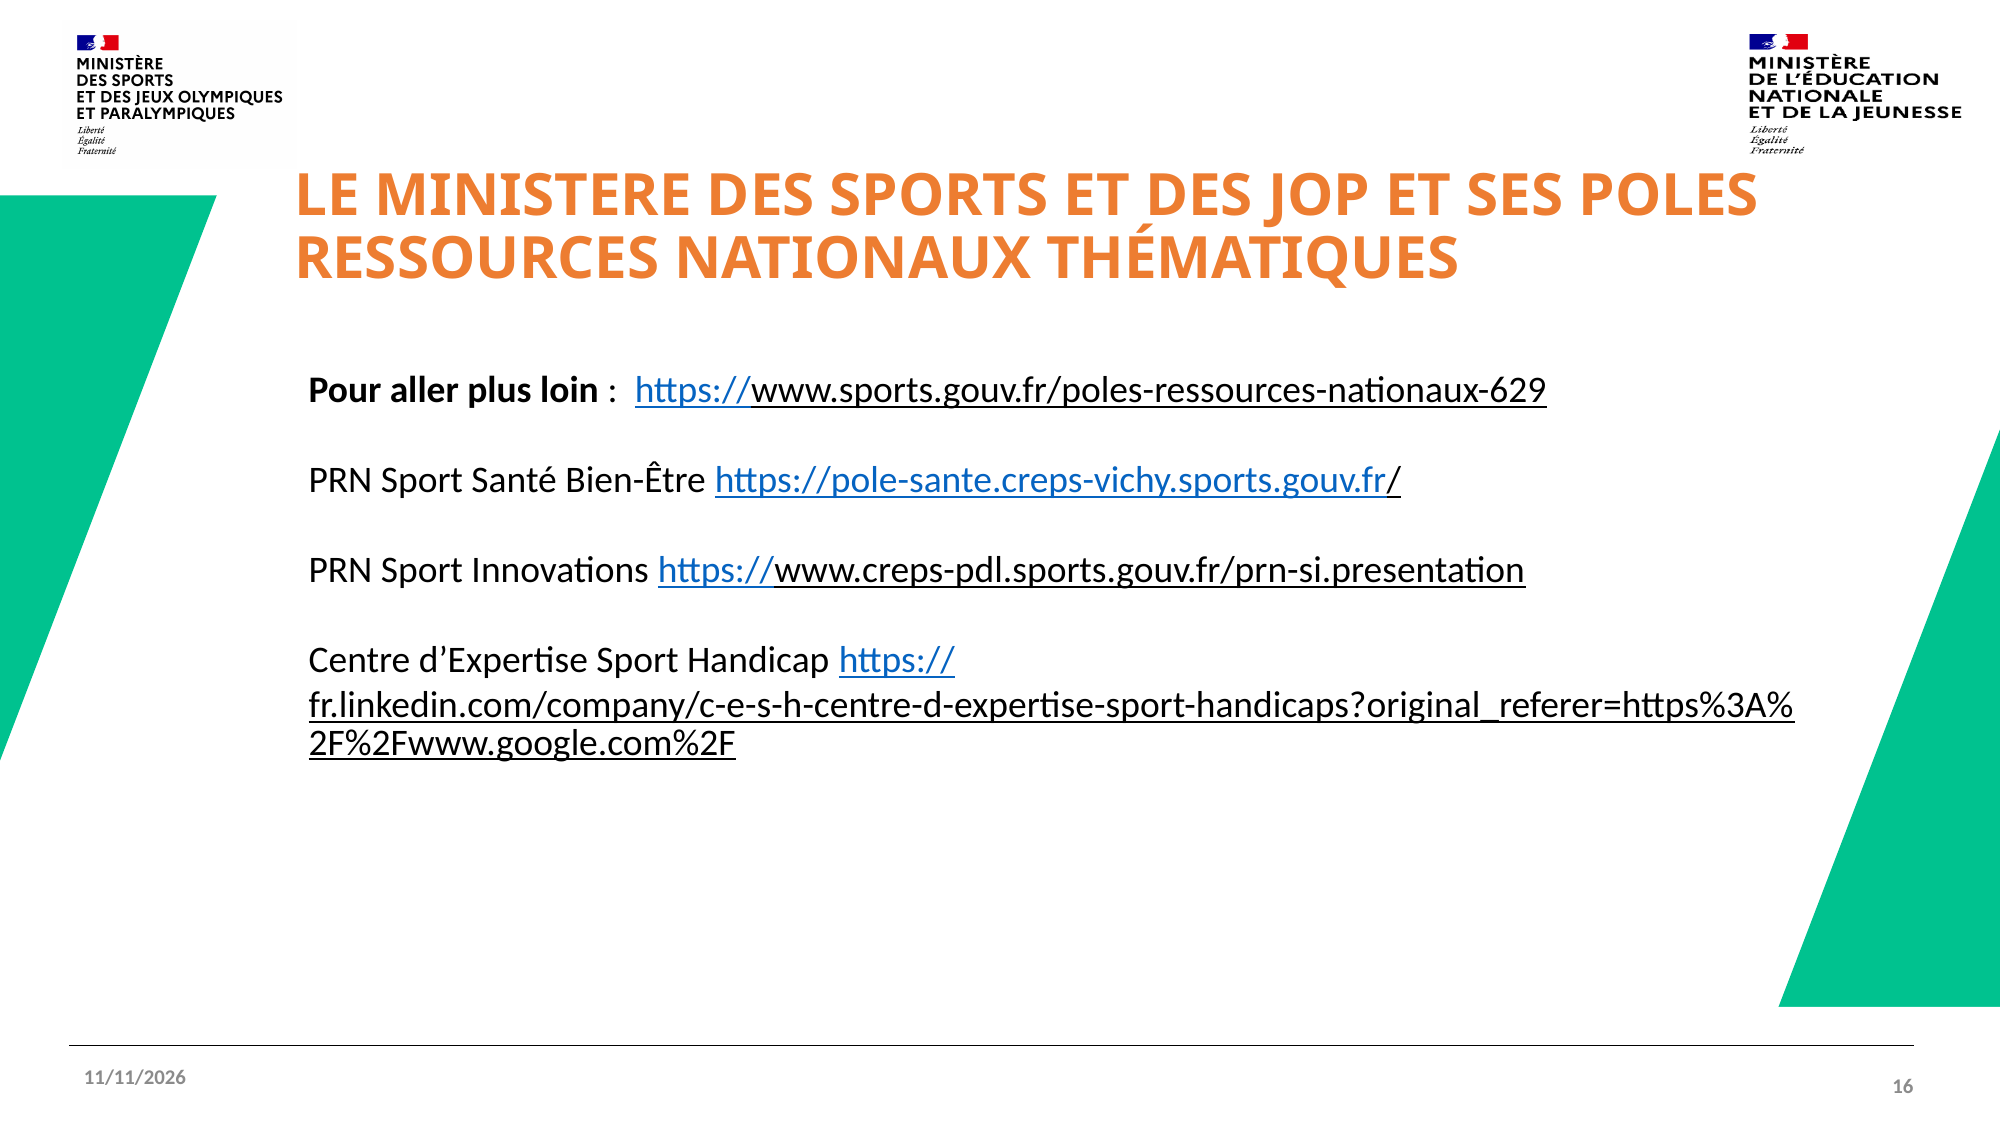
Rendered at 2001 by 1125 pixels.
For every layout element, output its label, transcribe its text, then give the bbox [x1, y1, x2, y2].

slide_number 16 [1618, 1046, 1914, 1125]
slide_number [69, 1046, 519, 1107]
text_box Pour aller plus loin : https://www.sports.gouv.fr/poles-ressources-nationaux-629 PRN Sport Santé Bien-Être https://pole-sante.creps-vichy.sports.gouv.fr/ PRN Sport Innovations https://www.creps-pdl.sports.gouv.fr/prn-si.presentation Centre d’Expertise Sport Handicap https://fr.linkedin.com/company/c-e-s-h-centre-d-expertise-sport-handicaps?original_referer=https%3A%2F%2Fwww.google.com%2F [293, 357, 1813, 883]
title LE MINISTERE DES SPORTS ET DES JOP ET SES POLES RESSOURCES NATIONAUX Thématiques [279, 154, 1914, 303]
picture [1749, 34, 1963, 155]
picture [62, 20, 297, 169]
